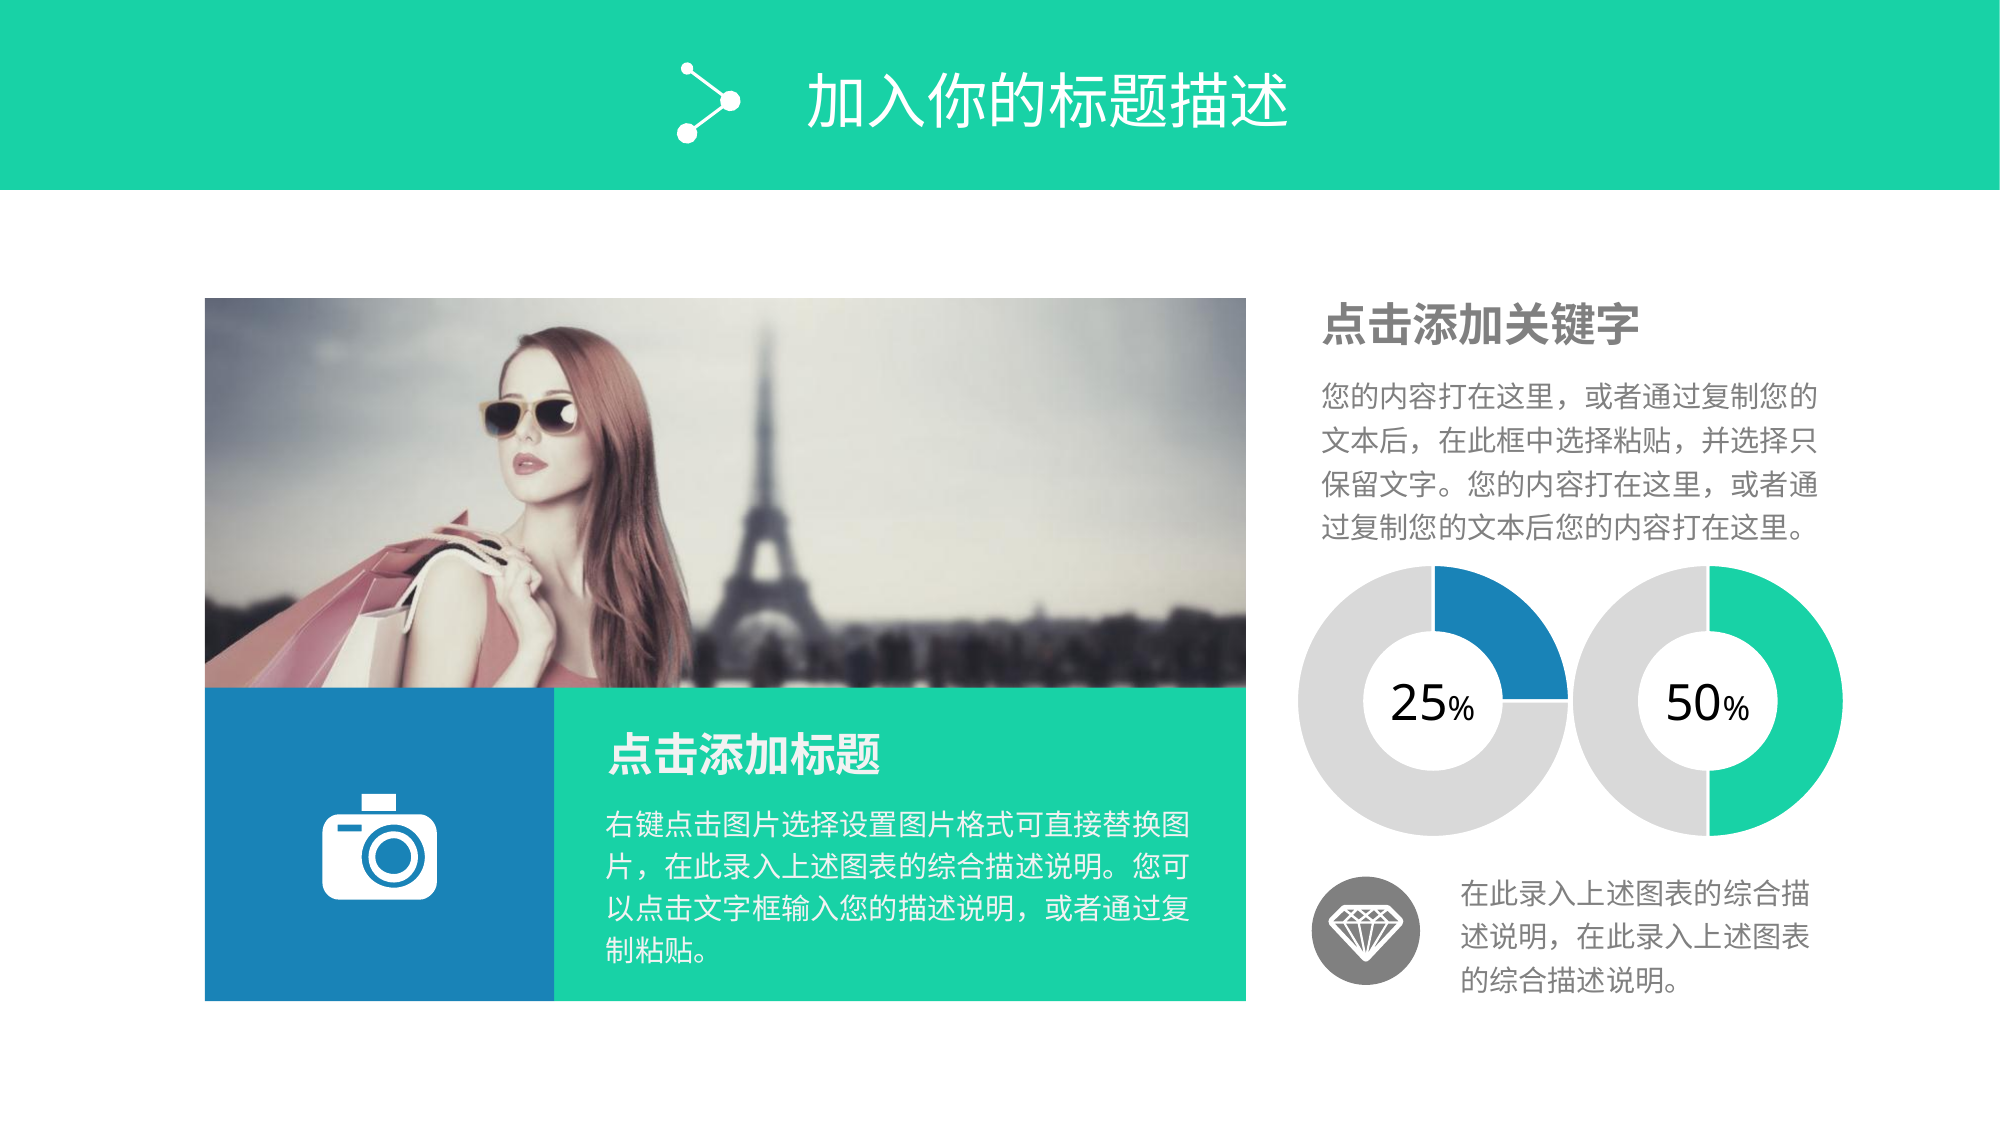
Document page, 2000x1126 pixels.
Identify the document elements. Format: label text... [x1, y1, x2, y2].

text_box [204, 297, 1247, 687]
text_box 点击添加关键字 [1306, 288, 1764, 359]
text_box 在此录入上述图表的综合描述说明，在此录入上述图表的综合描述说明。 [1439, 858, 1843, 1005]
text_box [0, 0, 2000, 190]
text_box [555, 687, 1247, 1002]
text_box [204, 687, 555, 1002]
text_box 点击添加标题 [596, 720, 894, 787]
text_box 右键点击图片选择设置图片格式可直接替换图片，在此录入上述图表的综合描述说明。您可以点击文字框输入您的描述说明，或者通过复制粘贴。 [594, 793, 1226, 973]
chart [1290, 550, 1850, 852]
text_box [1311, 876, 1421, 985]
text_box 您的内容打在这里，或者通过复制您的文本后，在此框中选择粘贴，并选择只保留文字。您的内容打在这里，或者通过复制您的文本后您的内容打在这里。 [1306, 362, 1835, 550]
